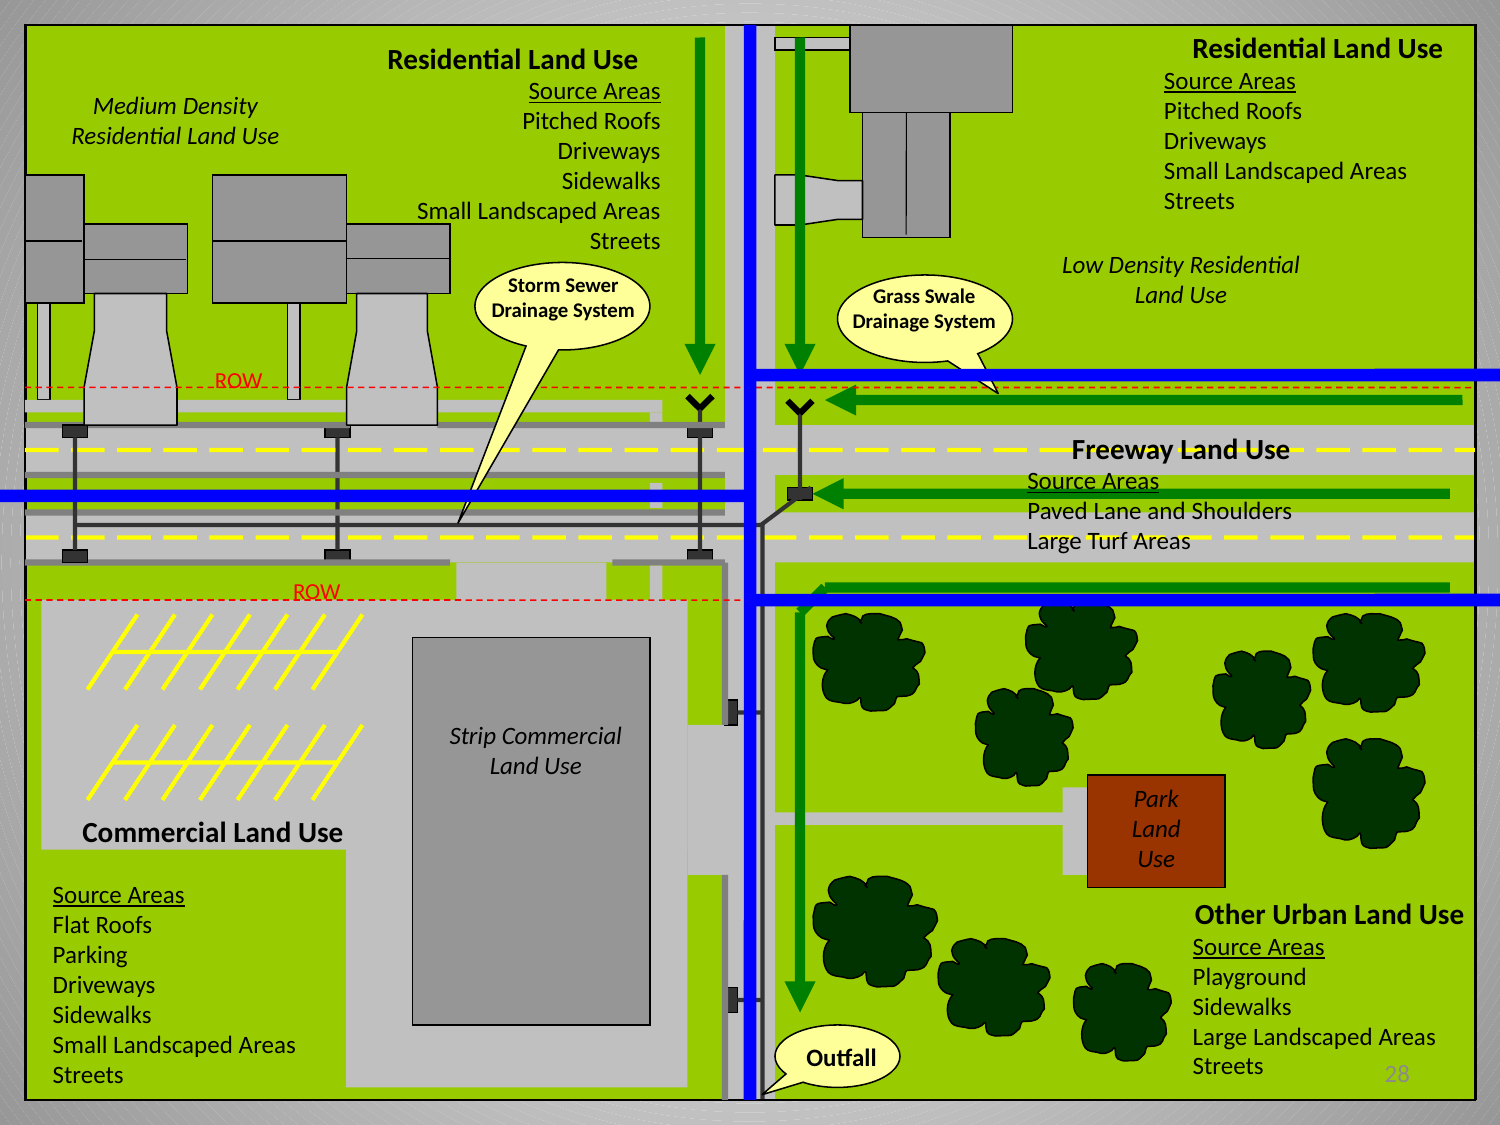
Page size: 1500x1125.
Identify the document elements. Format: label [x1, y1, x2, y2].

text_box [0, 24, 1500, 1101]
